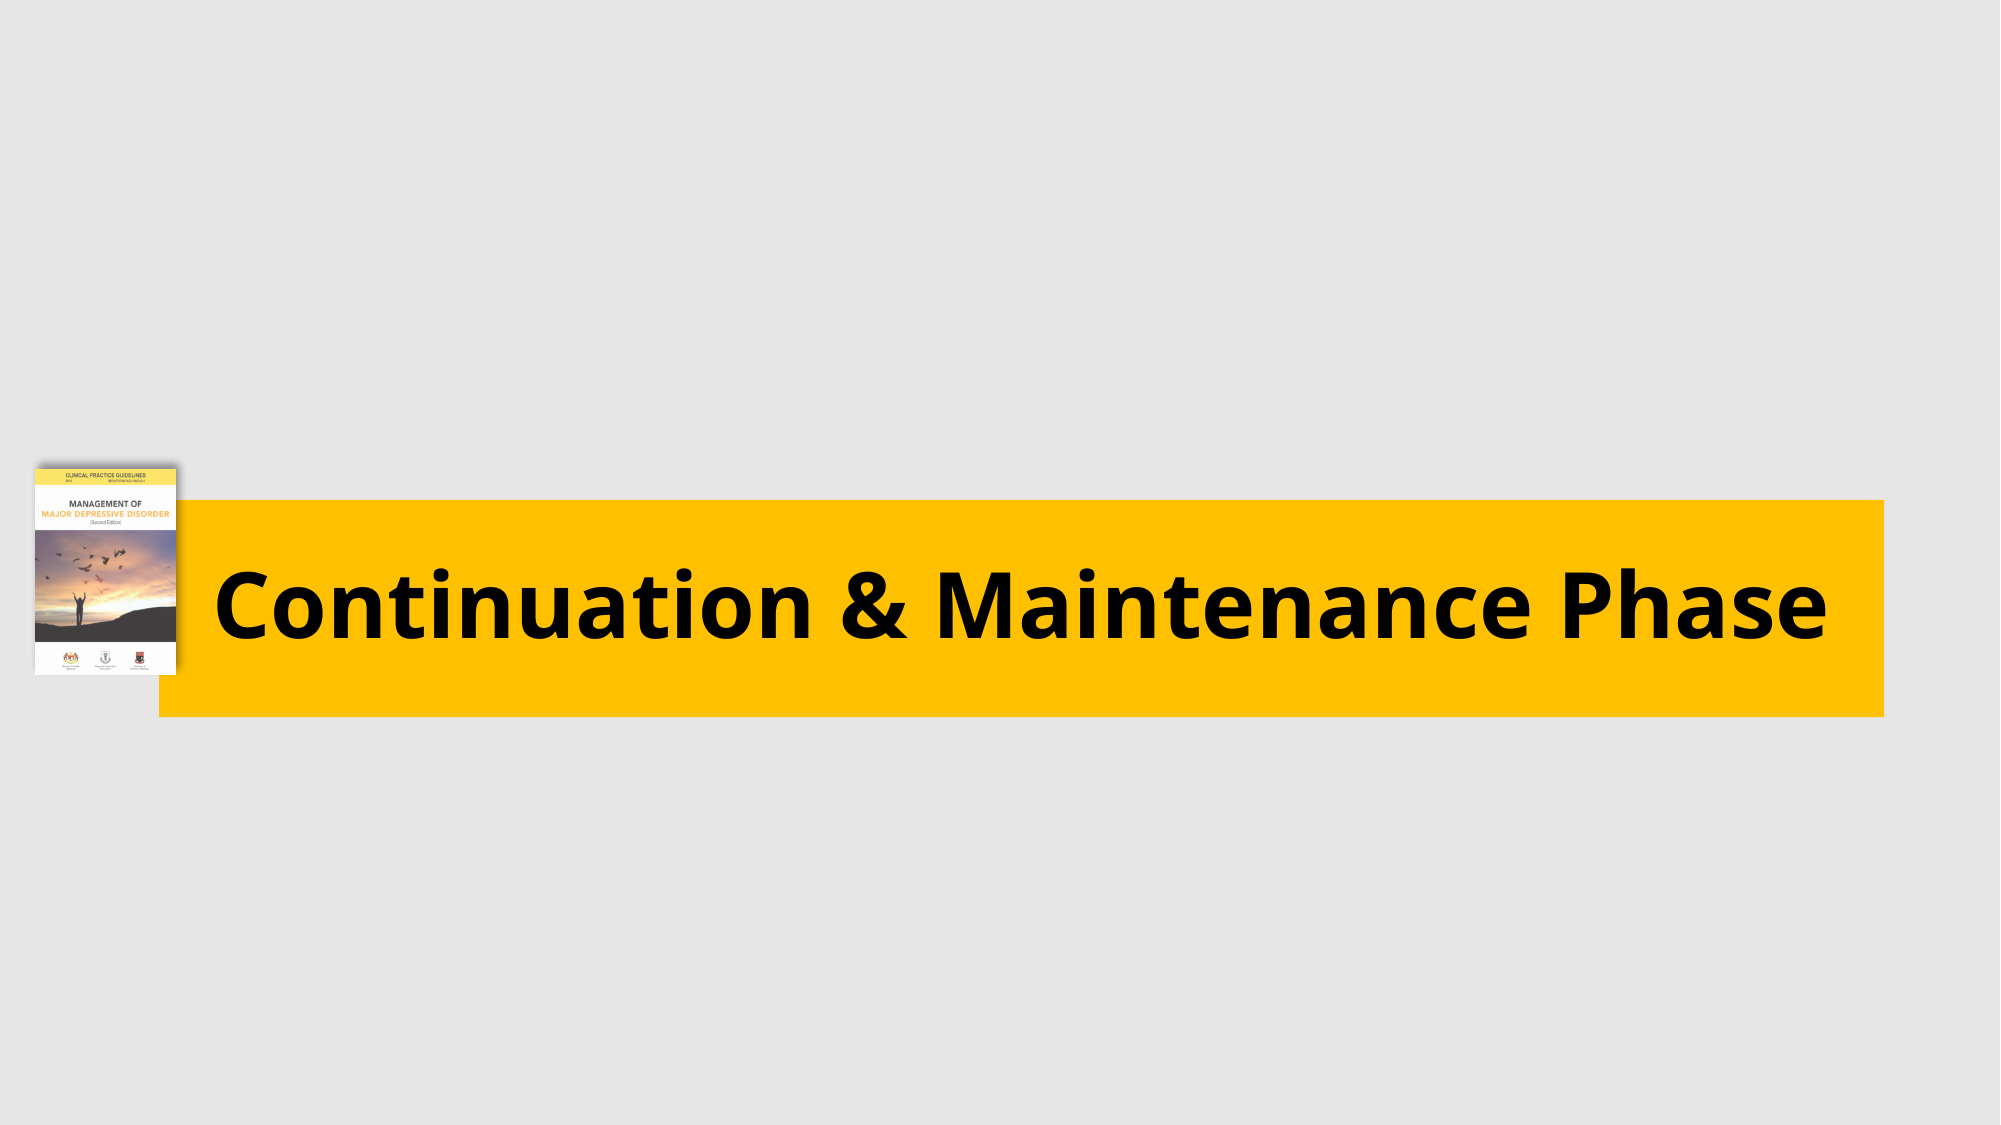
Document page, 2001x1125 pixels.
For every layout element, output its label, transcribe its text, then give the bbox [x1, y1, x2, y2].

text_box Continuation & Maintenance Phase [159, 499, 1885, 718]
picture [35, 468, 176, 675]
